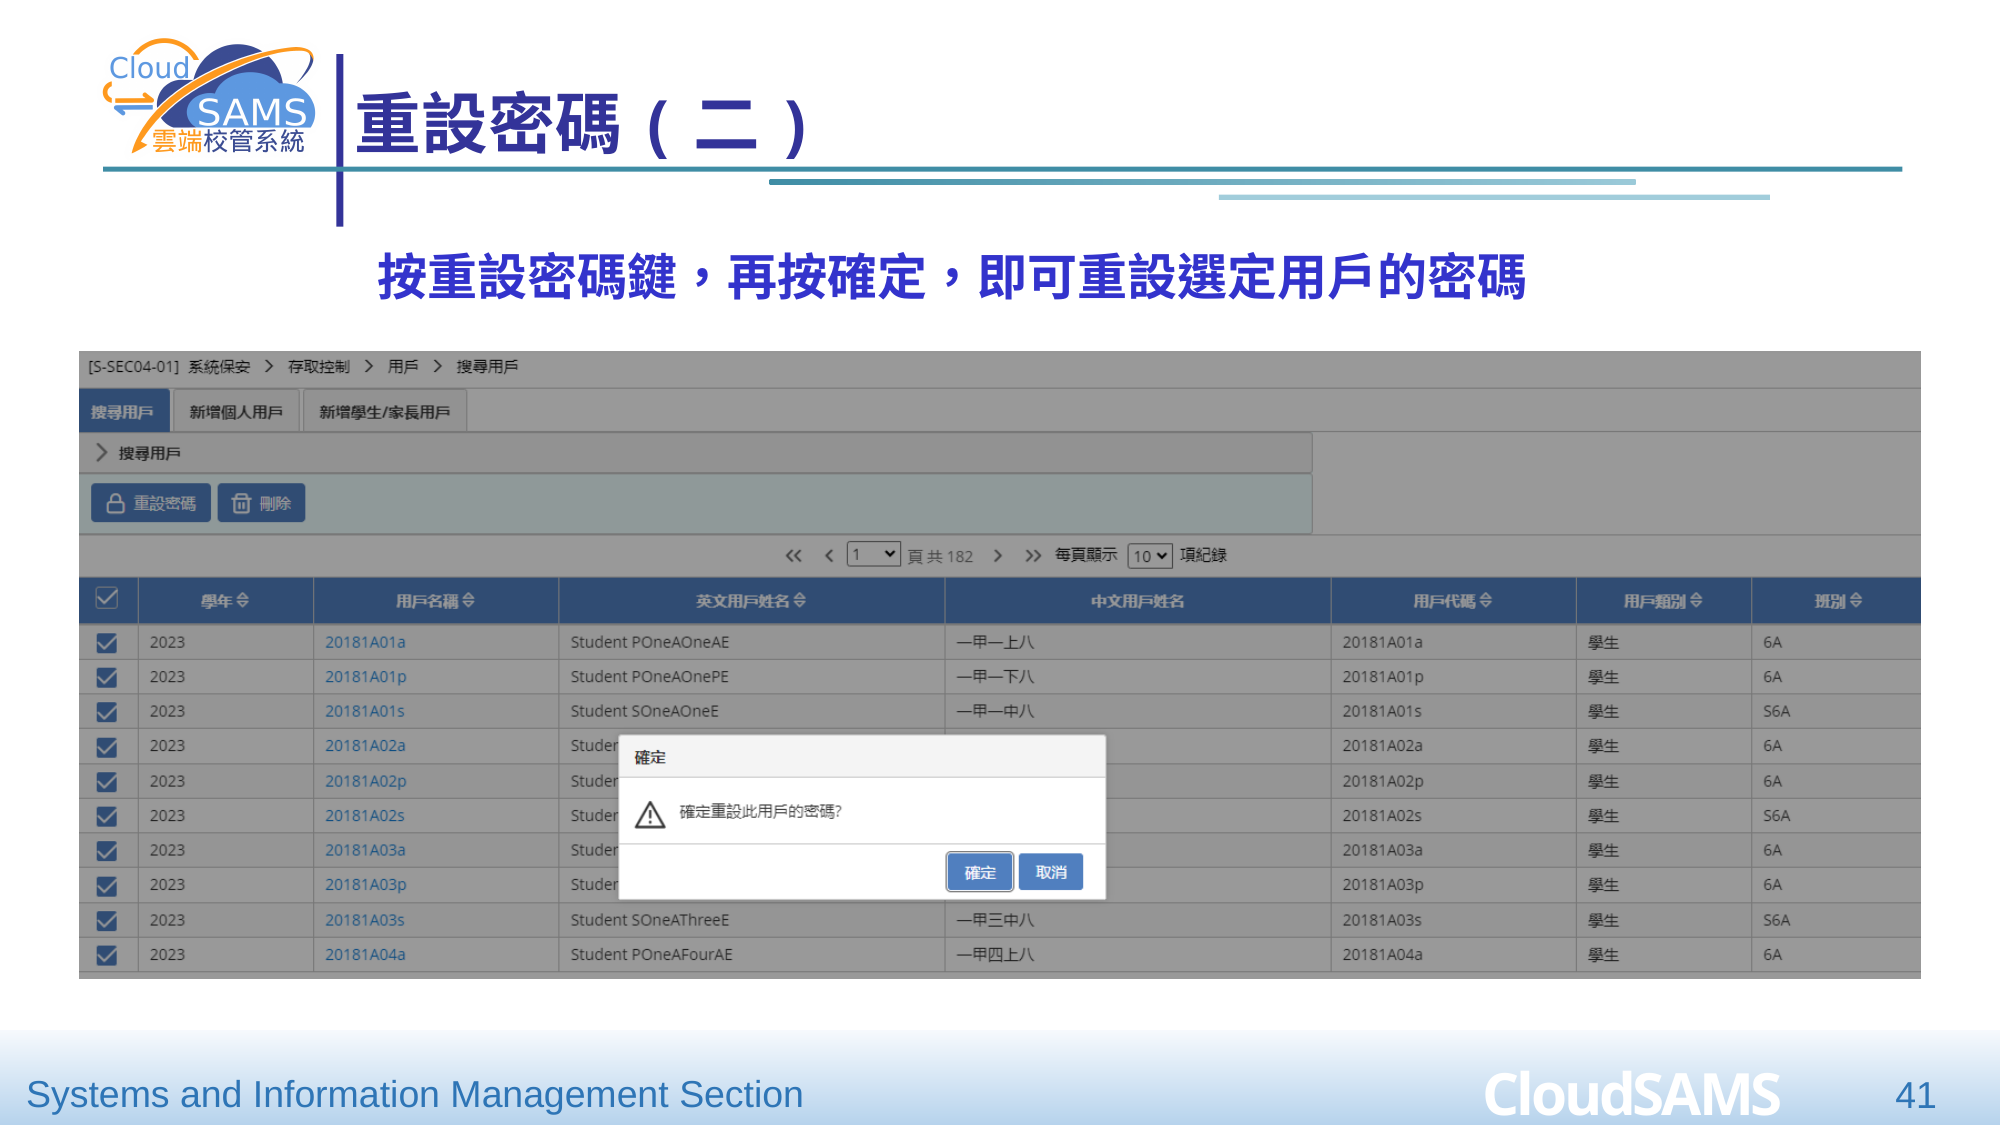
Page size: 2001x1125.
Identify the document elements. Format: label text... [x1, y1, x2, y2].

picture [79, 351, 1921, 979]
title 重設密碼(二) [340, 44, 1907, 170]
text_box 按重設密碼鍵，再按確定，即可重設選定用戶的密碼 [361, 237, 1543, 313]
picture [87, 7, 349, 175]
slide_number 41 [1755, 1063, 1952, 1125]
